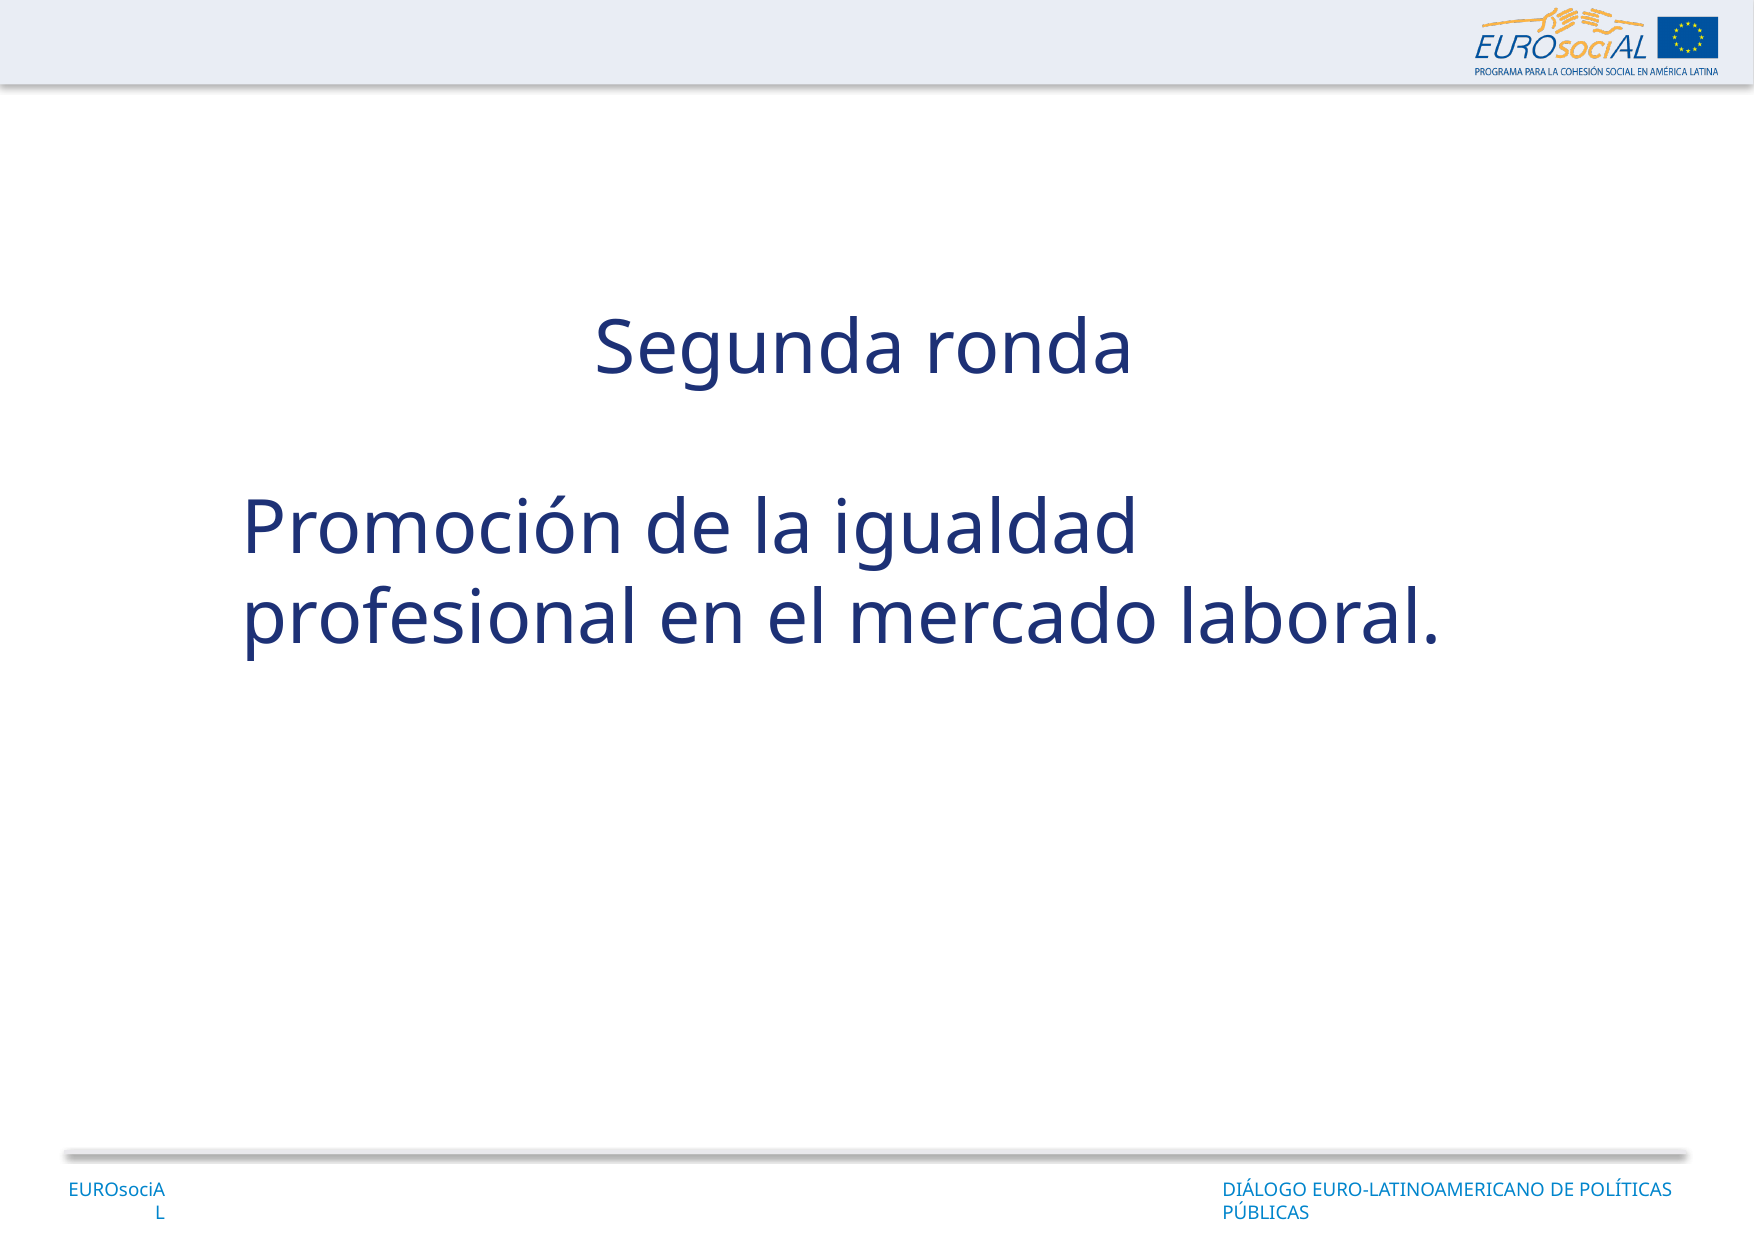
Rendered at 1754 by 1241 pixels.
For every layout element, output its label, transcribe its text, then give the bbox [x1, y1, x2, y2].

picture [1467, 0, 1728, 85]
picture [1249, 1208, 1254, 1217]
text_box Segunda ronda Promoción de la igualdad profesional en el mercado laboral. [226, 290, 1503, 666]
